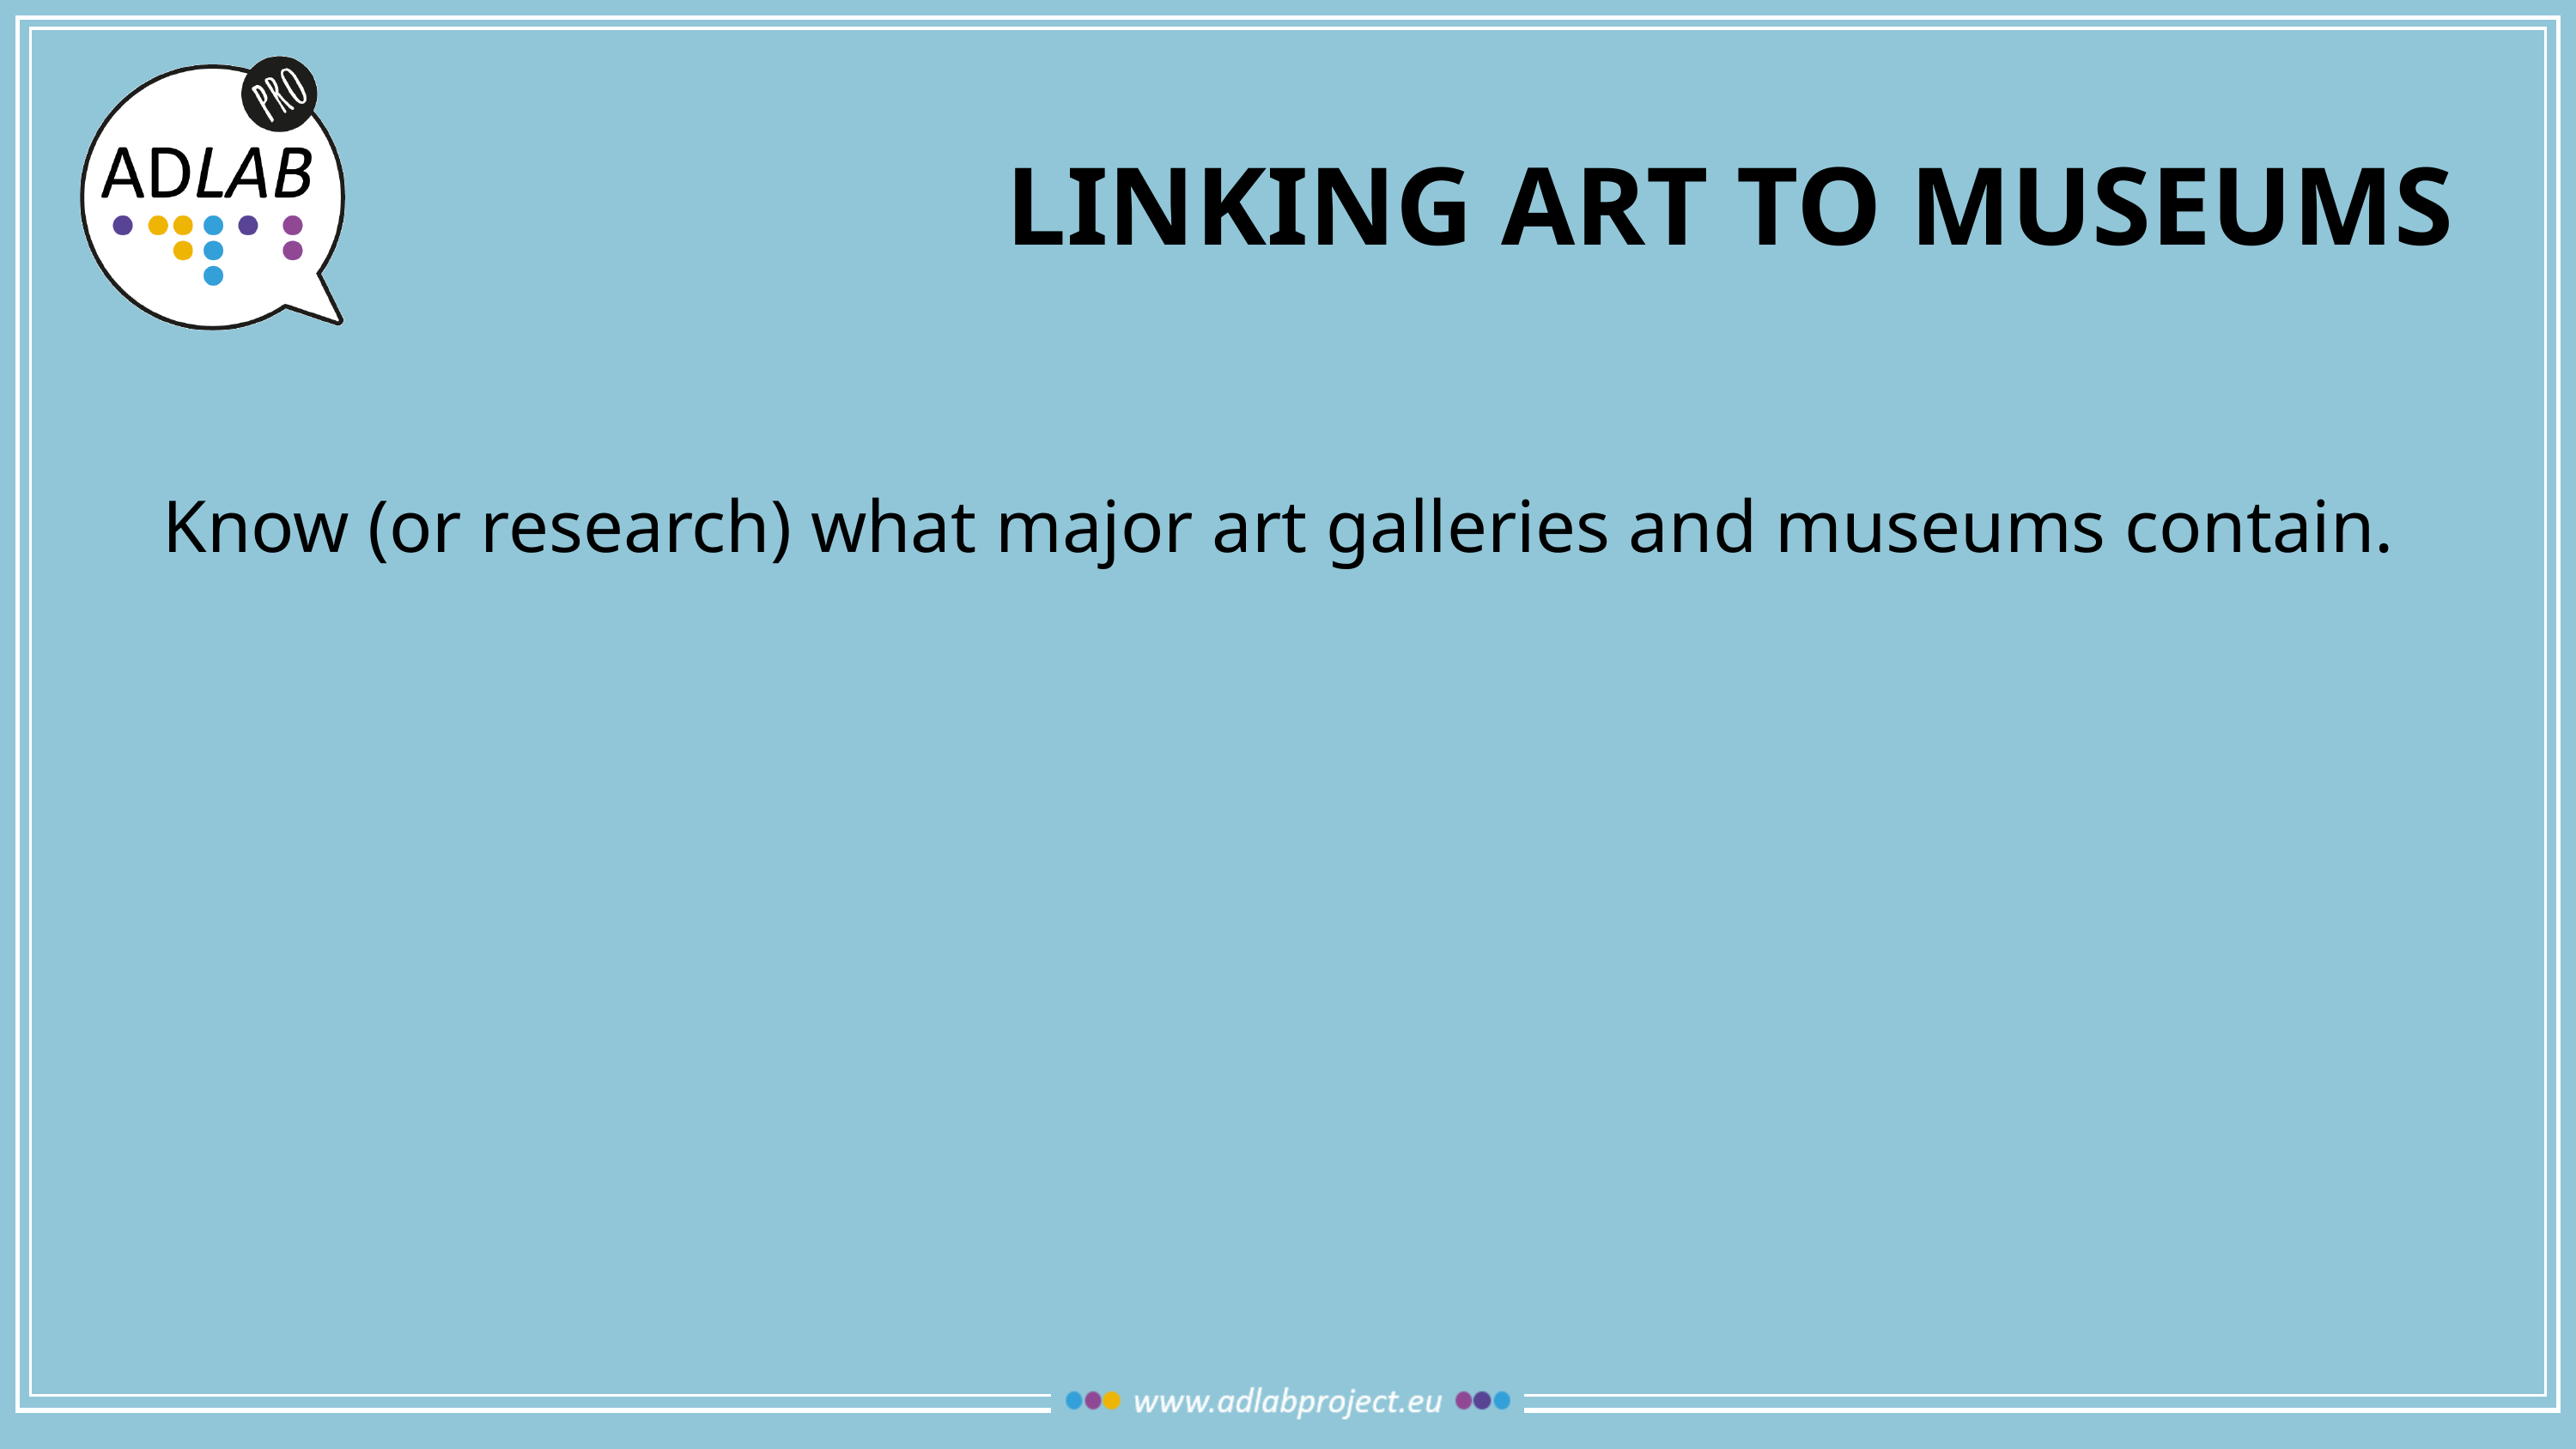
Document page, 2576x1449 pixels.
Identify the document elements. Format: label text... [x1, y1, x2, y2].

picture [1051, 1378, 1524, 1429]
picture [72, 49, 353, 330]
title Linking art to museums [384, 70, 2467, 351]
list Know (or research) what major art galleries and museums contain. [150, 431, 2467, 1087]
